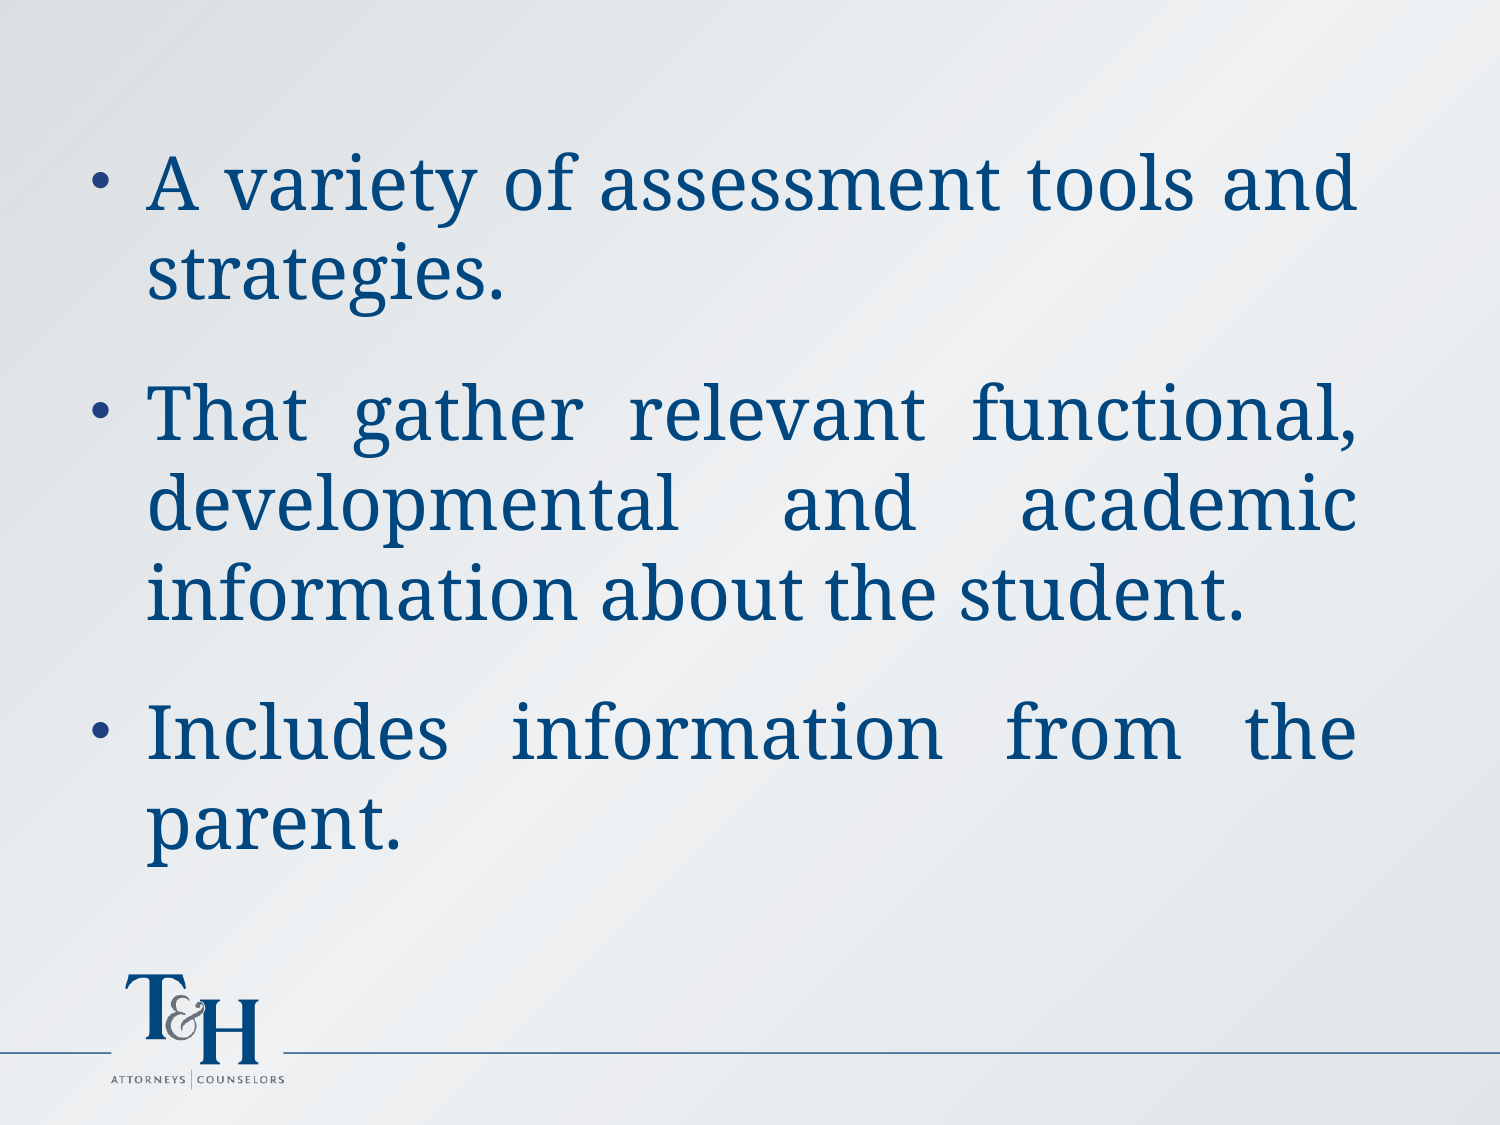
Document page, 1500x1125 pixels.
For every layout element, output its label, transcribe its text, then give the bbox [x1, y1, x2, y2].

list A variety of assessment tools and strategies. That gather relevant functional, developmental and academic information about the student. Includes information from the parent. [74, 49, 1376, 926]
picture [0, 0, 1500, 1125]
